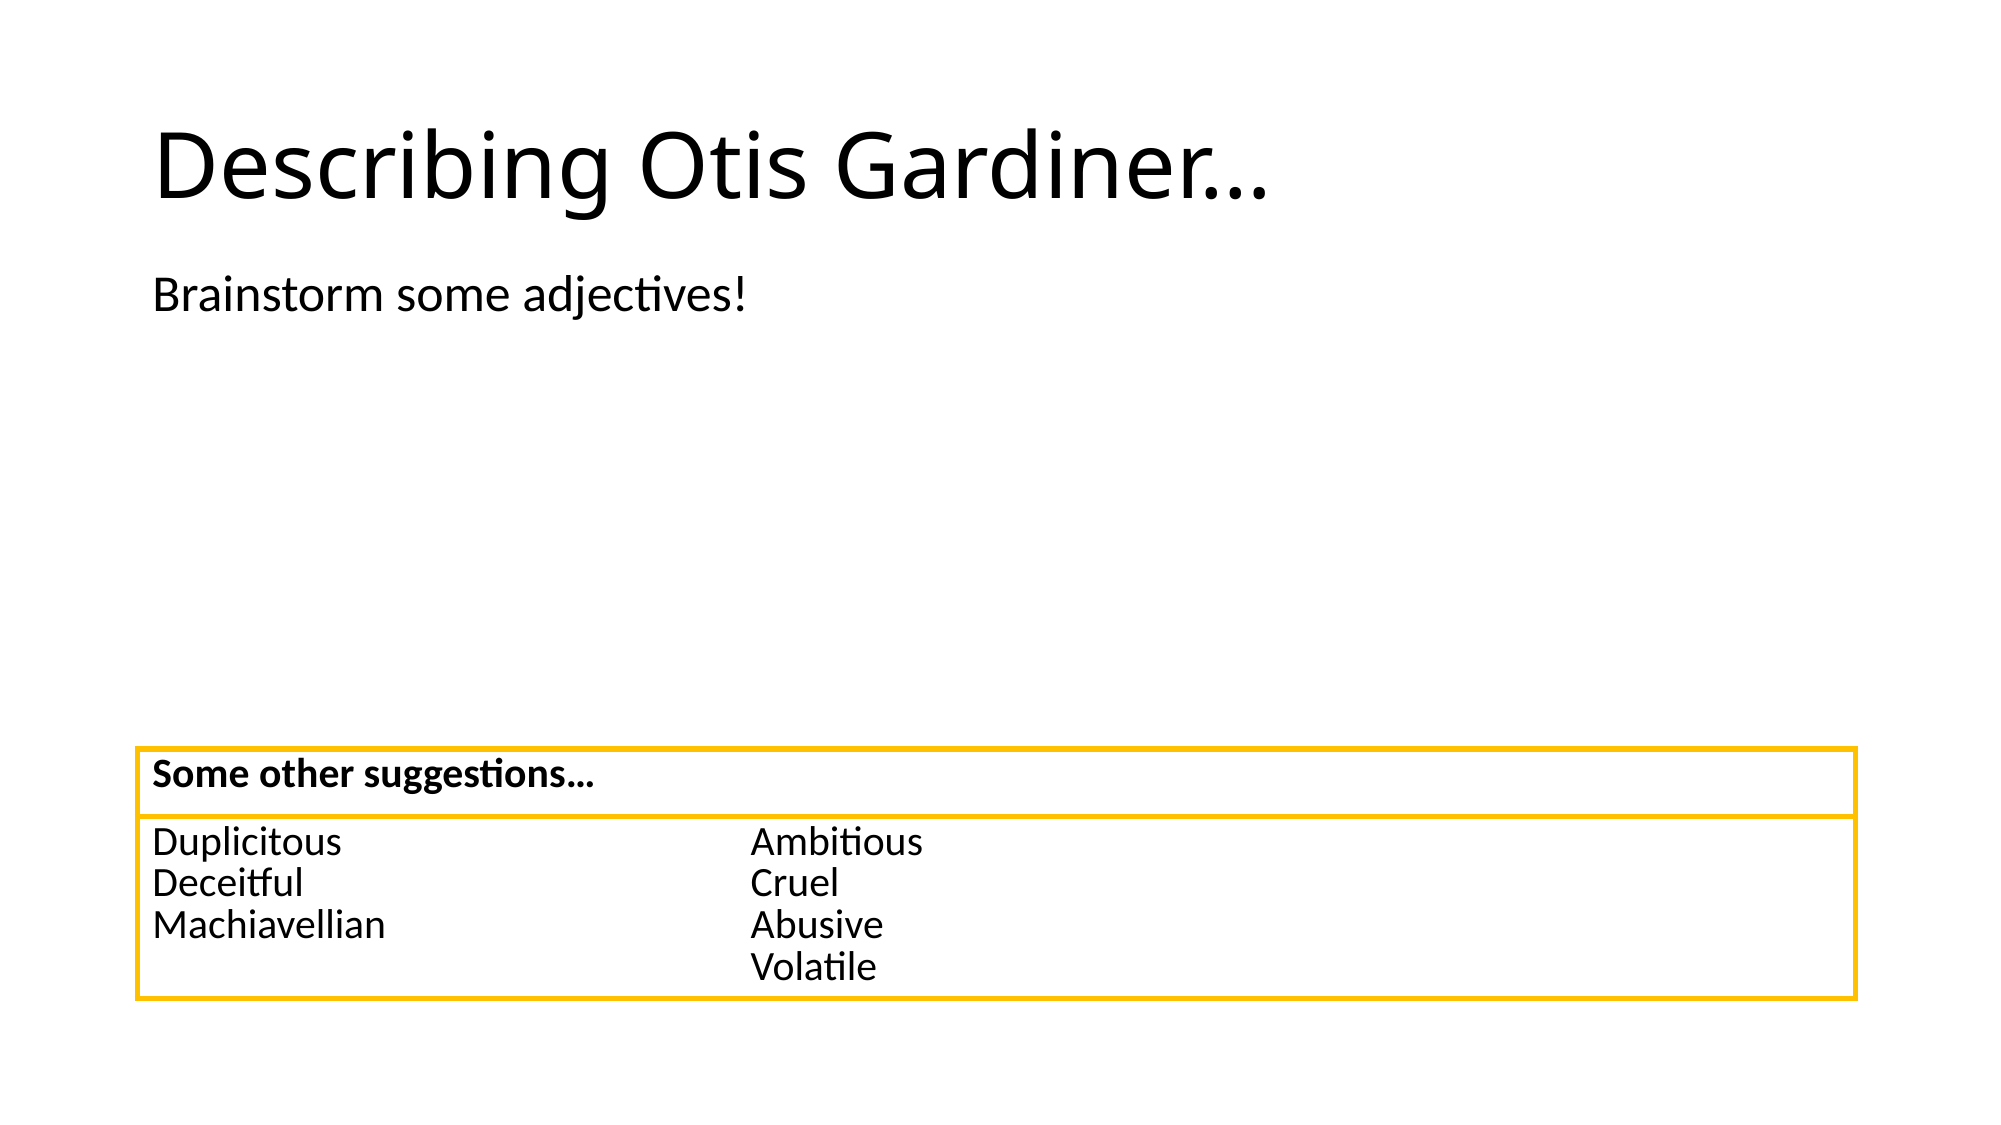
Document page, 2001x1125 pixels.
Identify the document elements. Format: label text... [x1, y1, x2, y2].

list Brainstorm some adjectives! [137, 259, 1863, 331]
table_cell Ambitious Cruel Abusive Volatile [736, 819, 1853, 996]
table_cell Duplicitous Deceitful Machiavellian [140, 819, 736, 996]
title Describing Otis Gardiner… [137, 59, 1863, 259]
table_header Some other suggestions… [140, 752, 1853, 814]
